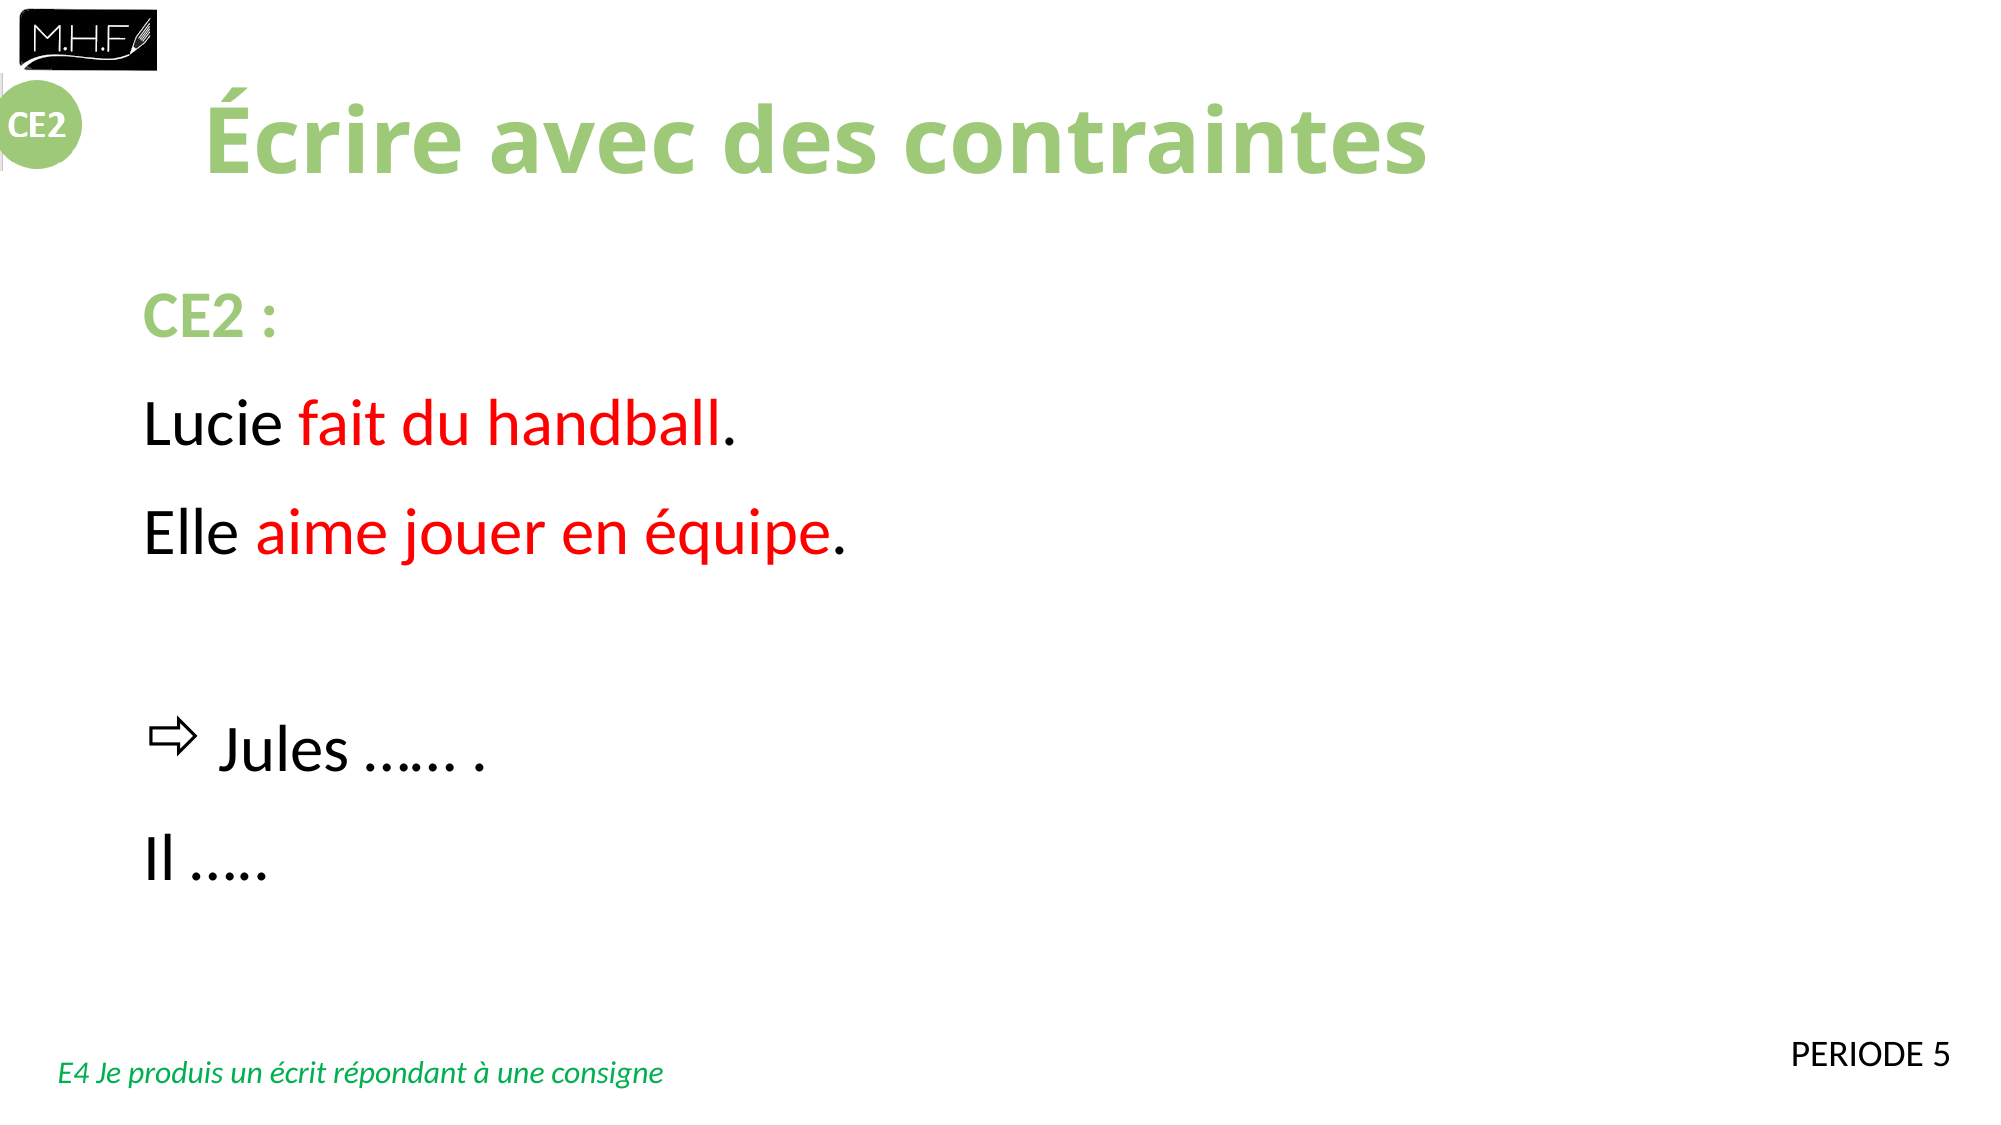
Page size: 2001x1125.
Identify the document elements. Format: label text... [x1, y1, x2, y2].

text_box CE2 : Lucie fait du handball. Elle aime jouer en équipe. Jules …… . Il ….. [129, 257, 1026, 901]
picture [0, 7, 157, 171]
text_box PERIODE 5 [1362, 1021, 1967, 1082]
title Écrire avec des contraintes [140, 35, 1911, 253]
text_box E4 Je produis un écrit répondant à une consigne [42, 1044, 1544, 1098]
